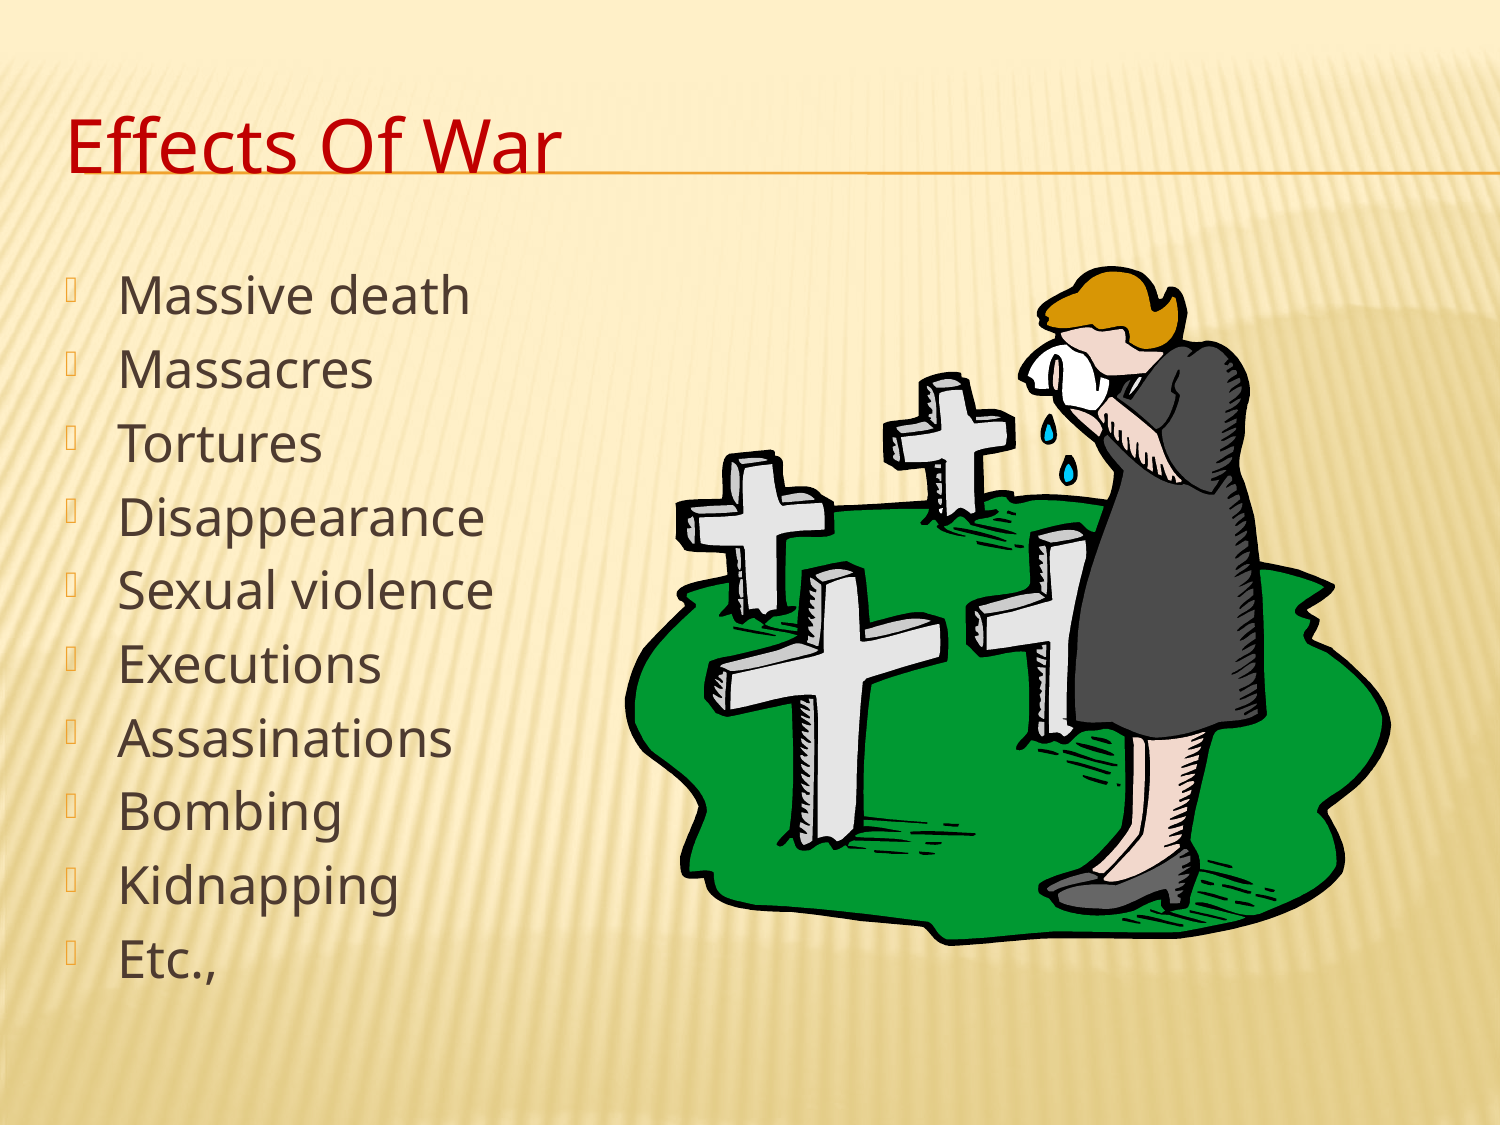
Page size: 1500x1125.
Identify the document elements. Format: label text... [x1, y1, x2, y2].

picture [624, 262, 1392, 947]
list Massive death Massacres Tortures Disappearance Sexual violence Executions Assasinations Bombing Kidnapping Etc., [50, 254, 1475, 998]
title Effects Of War [50, 75, 1475, 213]
